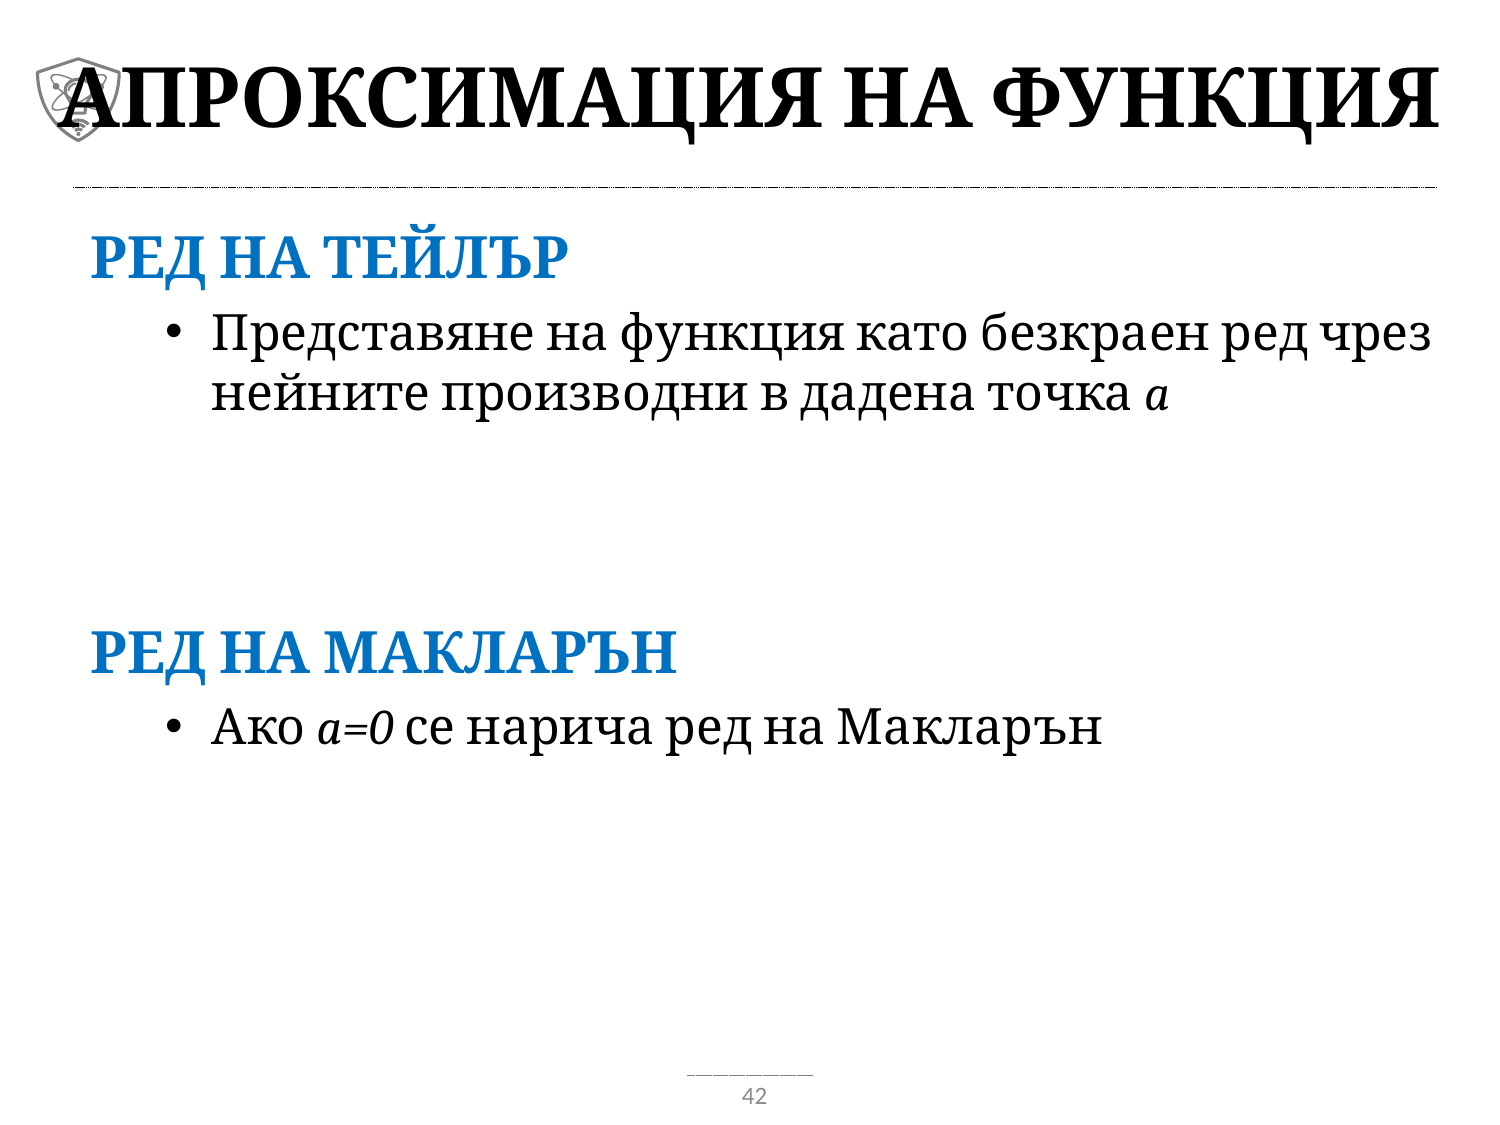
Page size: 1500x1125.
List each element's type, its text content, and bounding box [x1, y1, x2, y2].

title Апроксимация на функция [0, 0, 1500, 188]
slide_number 42 [579, 1065, 930, 1125]
